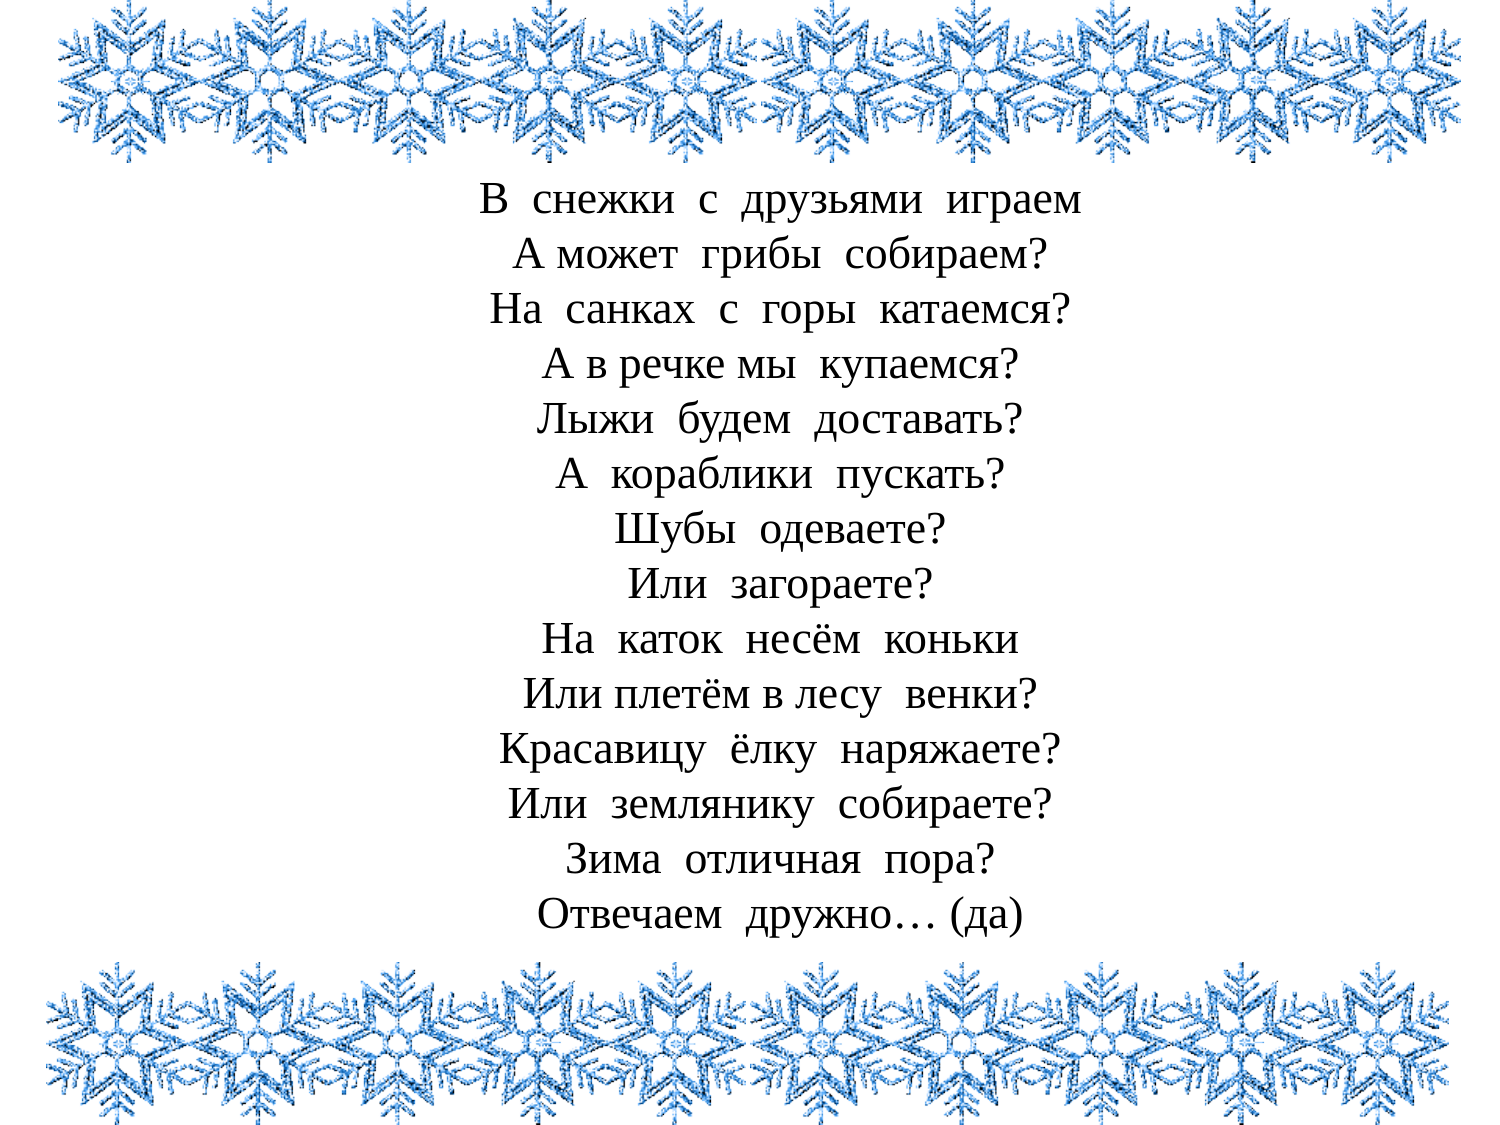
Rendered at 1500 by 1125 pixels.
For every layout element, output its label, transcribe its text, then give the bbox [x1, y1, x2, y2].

picture [761, 0, 1461, 163]
picture [749, 962, 1449, 1125]
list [46, 962, 746, 1125]
picture [58, 0, 758, 163]
title В снежки с друзьями играем А может грибы собираем? На санках с горы катаемся? А в речке мы купаемся? Лыжи будем доставать? А кораблики пускать? Шубы одеваете? Или загораете? На каток несём коньки Или плетём в лесу венки? Красавицу ёлку наряжаете? Или землянику собираете? Зима отличная пора? Отвечаем дружно… (да) [105, 187, 1456, 973]
